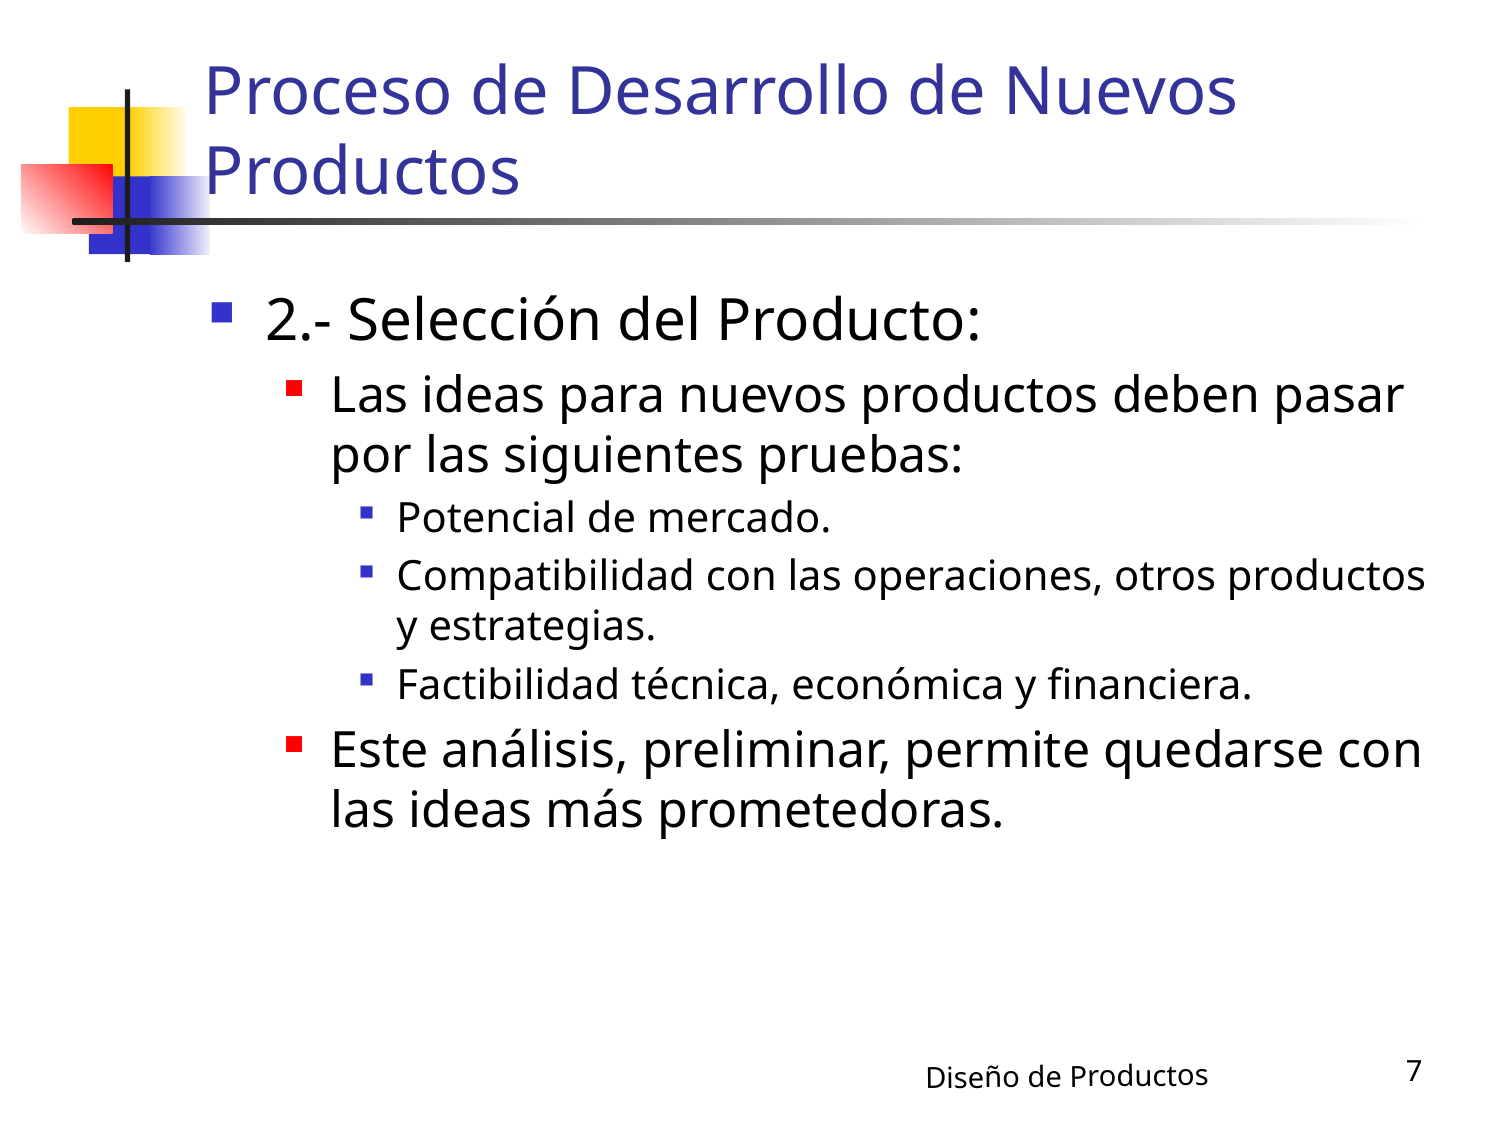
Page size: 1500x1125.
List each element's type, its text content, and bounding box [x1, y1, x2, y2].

title Proceso de Desarrollo de Nuevos Productos [188, 27, 1468, 216]
slide_number 7 [1124, 1024, 1438, 1101]
footer Diseño de Productos [794, 1028, 1422, 1109]
list 2.- Selección del Producto: Las ideas para nuevos productos deben pasar por las siguientes pruebas: Potencial de mercado. Compatibilidad con las operaciones, otros productos y estrategias. Factibilidad técnica, económica y financiera. Este análisis, preliminar, permite quedarse con las ideas más prometedoras. [193, 274, 1470, 1007]
